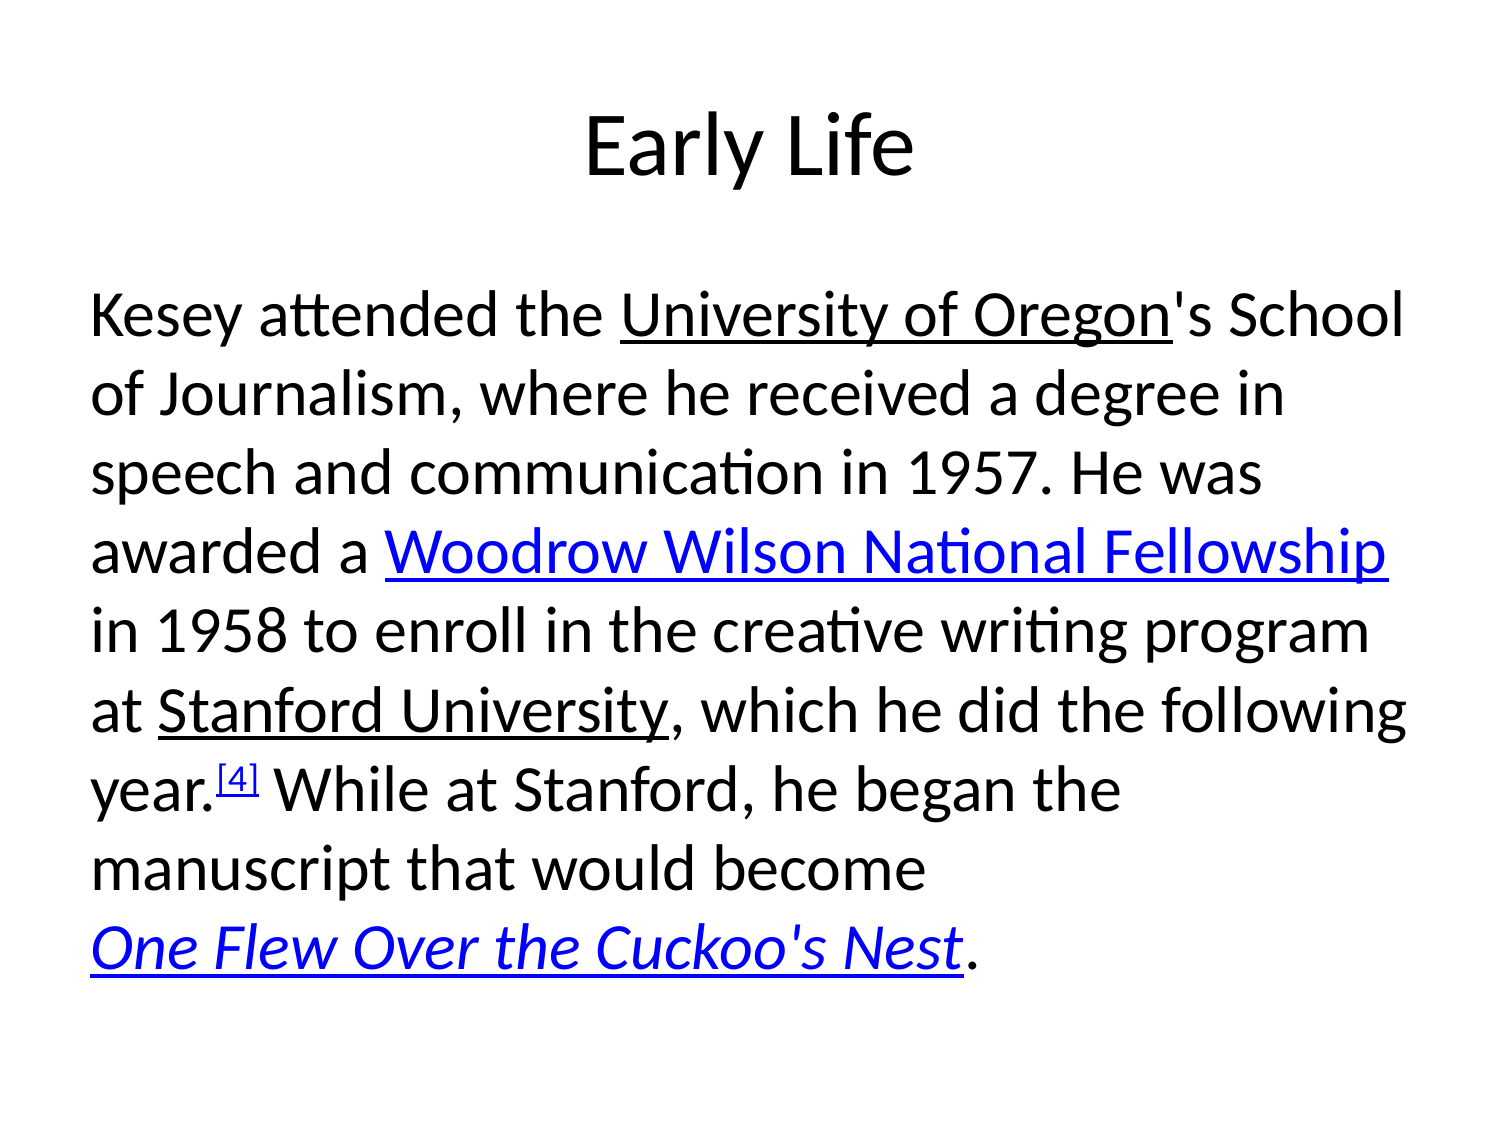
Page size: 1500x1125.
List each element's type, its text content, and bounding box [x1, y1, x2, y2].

list Kesey attended the University of Oregon's School of Journalism, where he received a degree in speech and communication in 1957. He was awarded a Woodrow Wilson National Fellowship in 1958 to enroll in the creative writing program at Stanford University, which he did the following year.[4] While at Stanford, he began the manuscript that would become One Flew Over the Cuckoo's Nest. [75, 262, 1425, 1005]
title Early Life [75, 45, 1425, 233]
